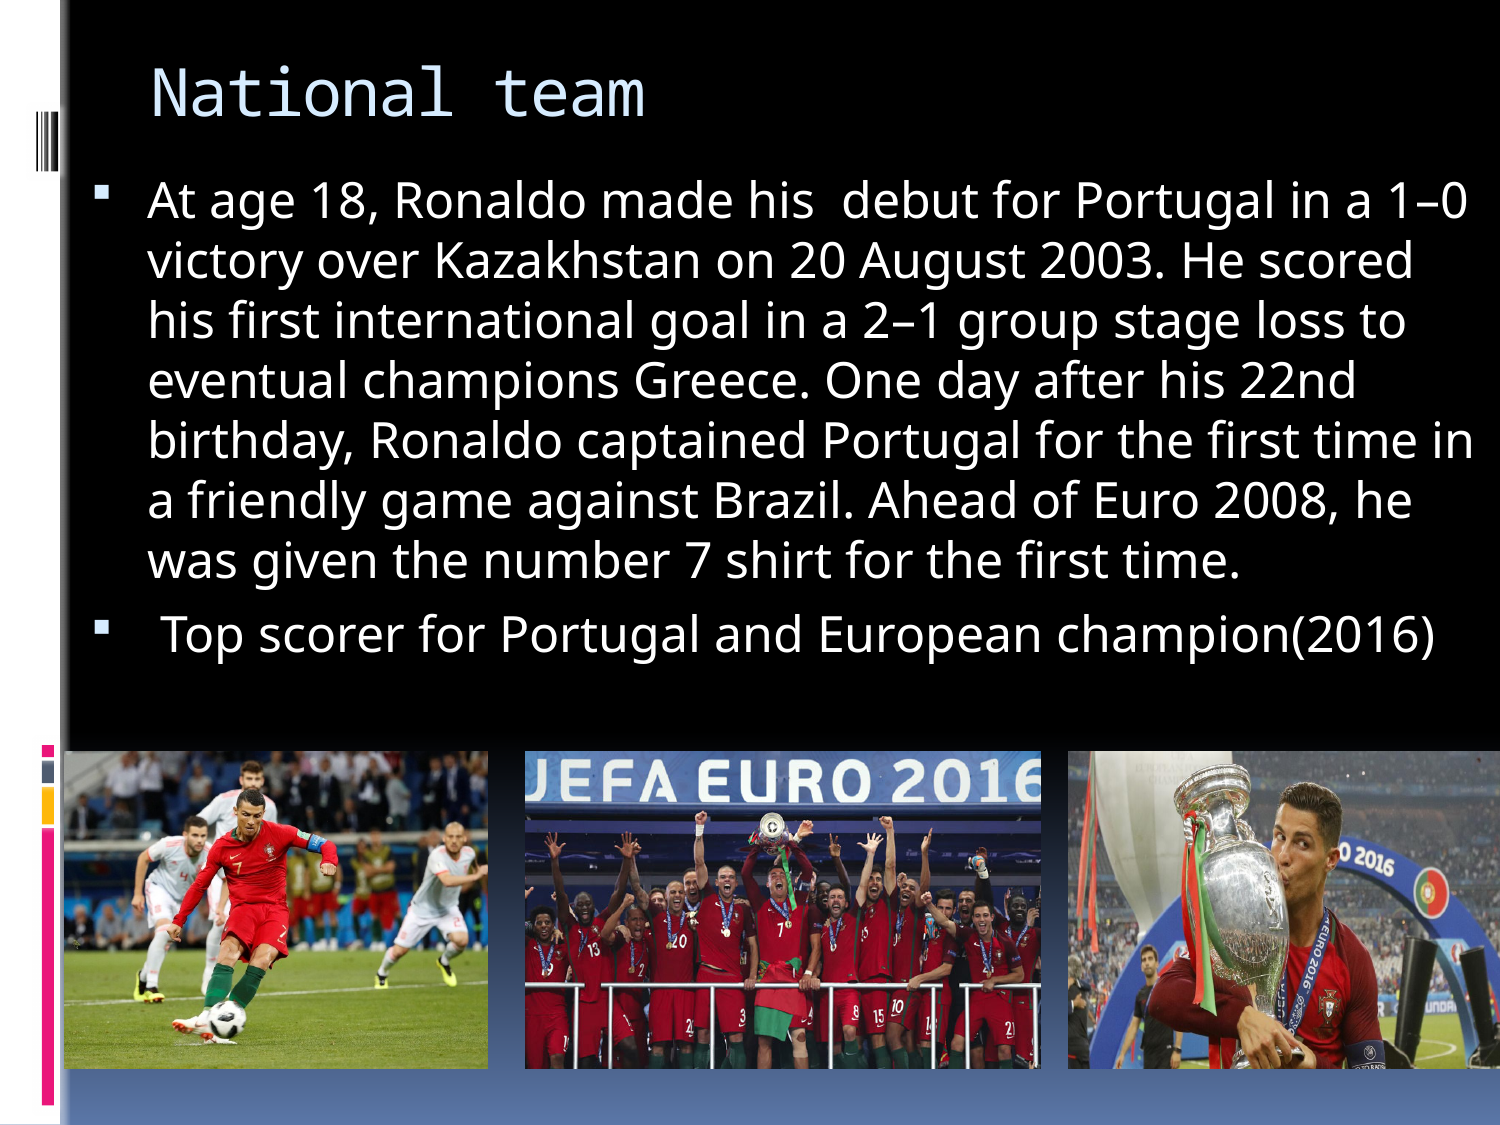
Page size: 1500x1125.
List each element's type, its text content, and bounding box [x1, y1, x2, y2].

title National team [135, 42, 963, 149]
picture [525, 751, 1041, 1070]
picture [64, 751, 488, 1069]
list At age 18, Ronaldo made his debut for Portugal in a 1–0 victory over Kazakhstan on 20 August 2003. He scored his first international goal in a 2–1 group stage loss to eventual champions Greece. One day after his 22nd birthday, Ronaldo captained Portugal for the first time in a friendly game against Brazil. Ahead of Euro 2008, he was given the number 7 shirt for the first time. Top scorer for Portugal and European champion(2016) [64, 160, 1500, 1125]
picture [1068, 751, 1500, 1069]
